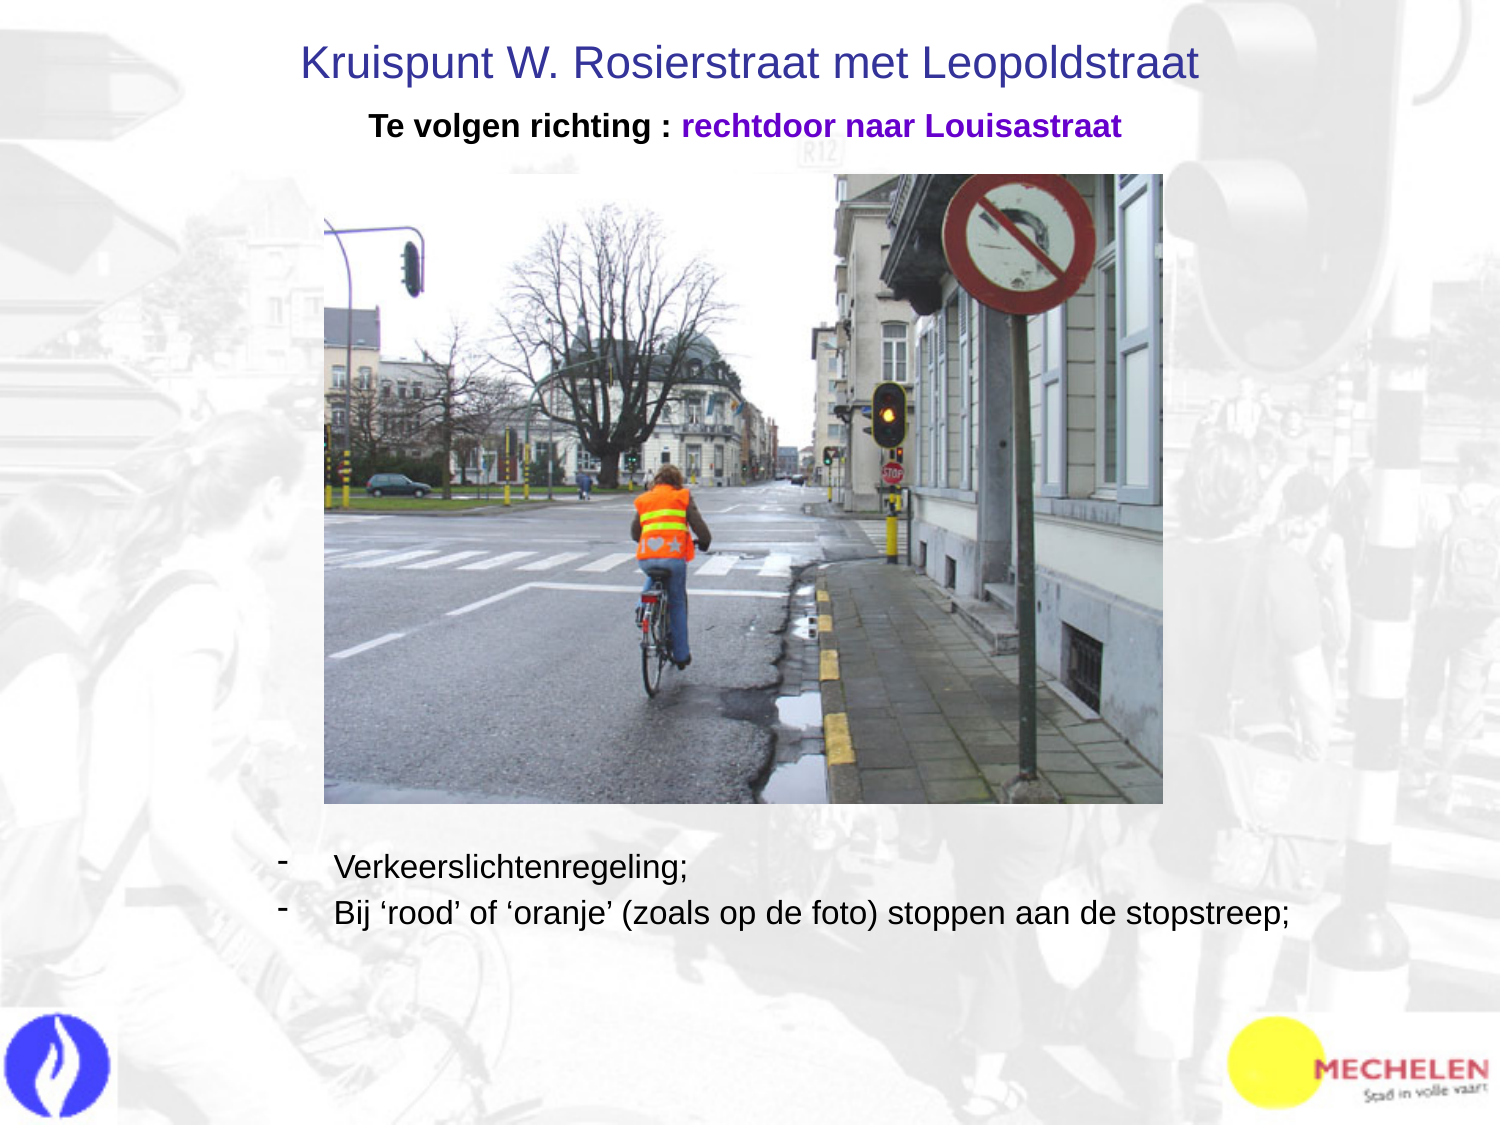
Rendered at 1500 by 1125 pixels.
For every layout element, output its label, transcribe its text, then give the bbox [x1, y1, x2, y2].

text_box Kruispunt W. Rosierstraat met Leopoldstraat Te volgen richting : rechtdoor naar Louisastraat [237, 24, 1263, 152]
text_box Verkeerslichtenregeling; Bij ‘rood’ of ‘oranje’ (zoals op de foto) stoppen aan de stopstreep; [262, 837, 1313, 1000]
picture [0, 0, 1500, 1125]
